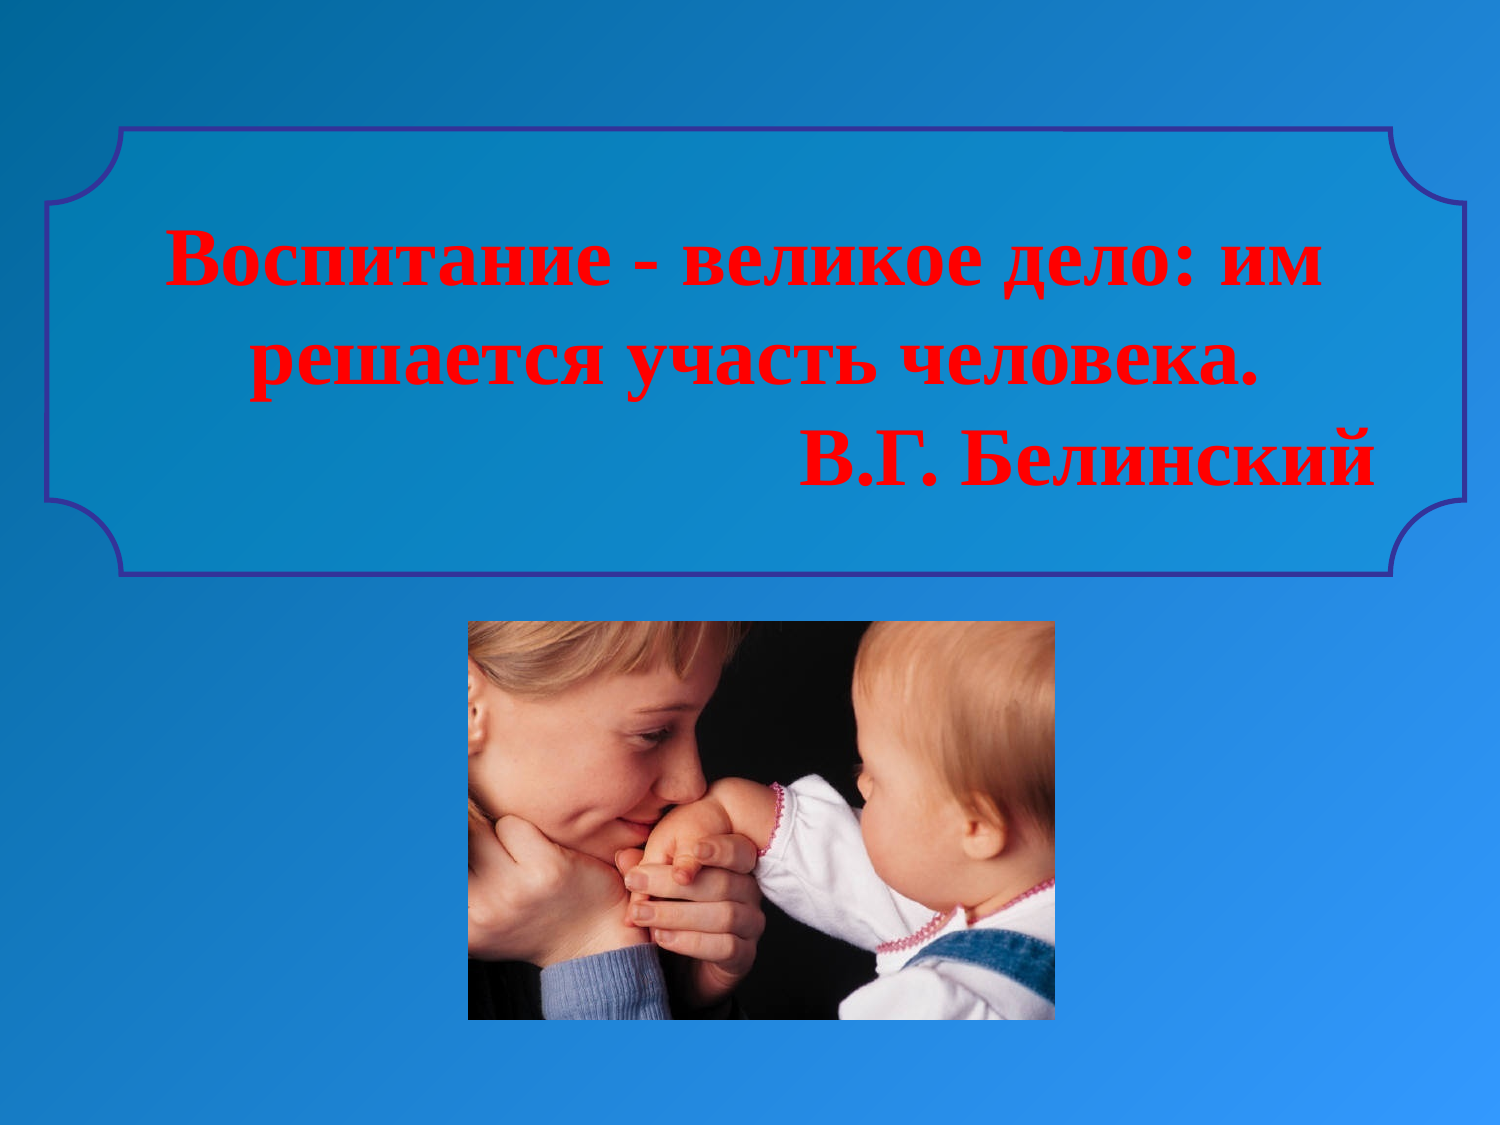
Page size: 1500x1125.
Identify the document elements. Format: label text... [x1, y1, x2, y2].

text_box Воспитание - великое дело: им решается участь человека. В.Г. Белинский [46, 128, 1465, 575]
picture [468, 620, 1055, 1020]
